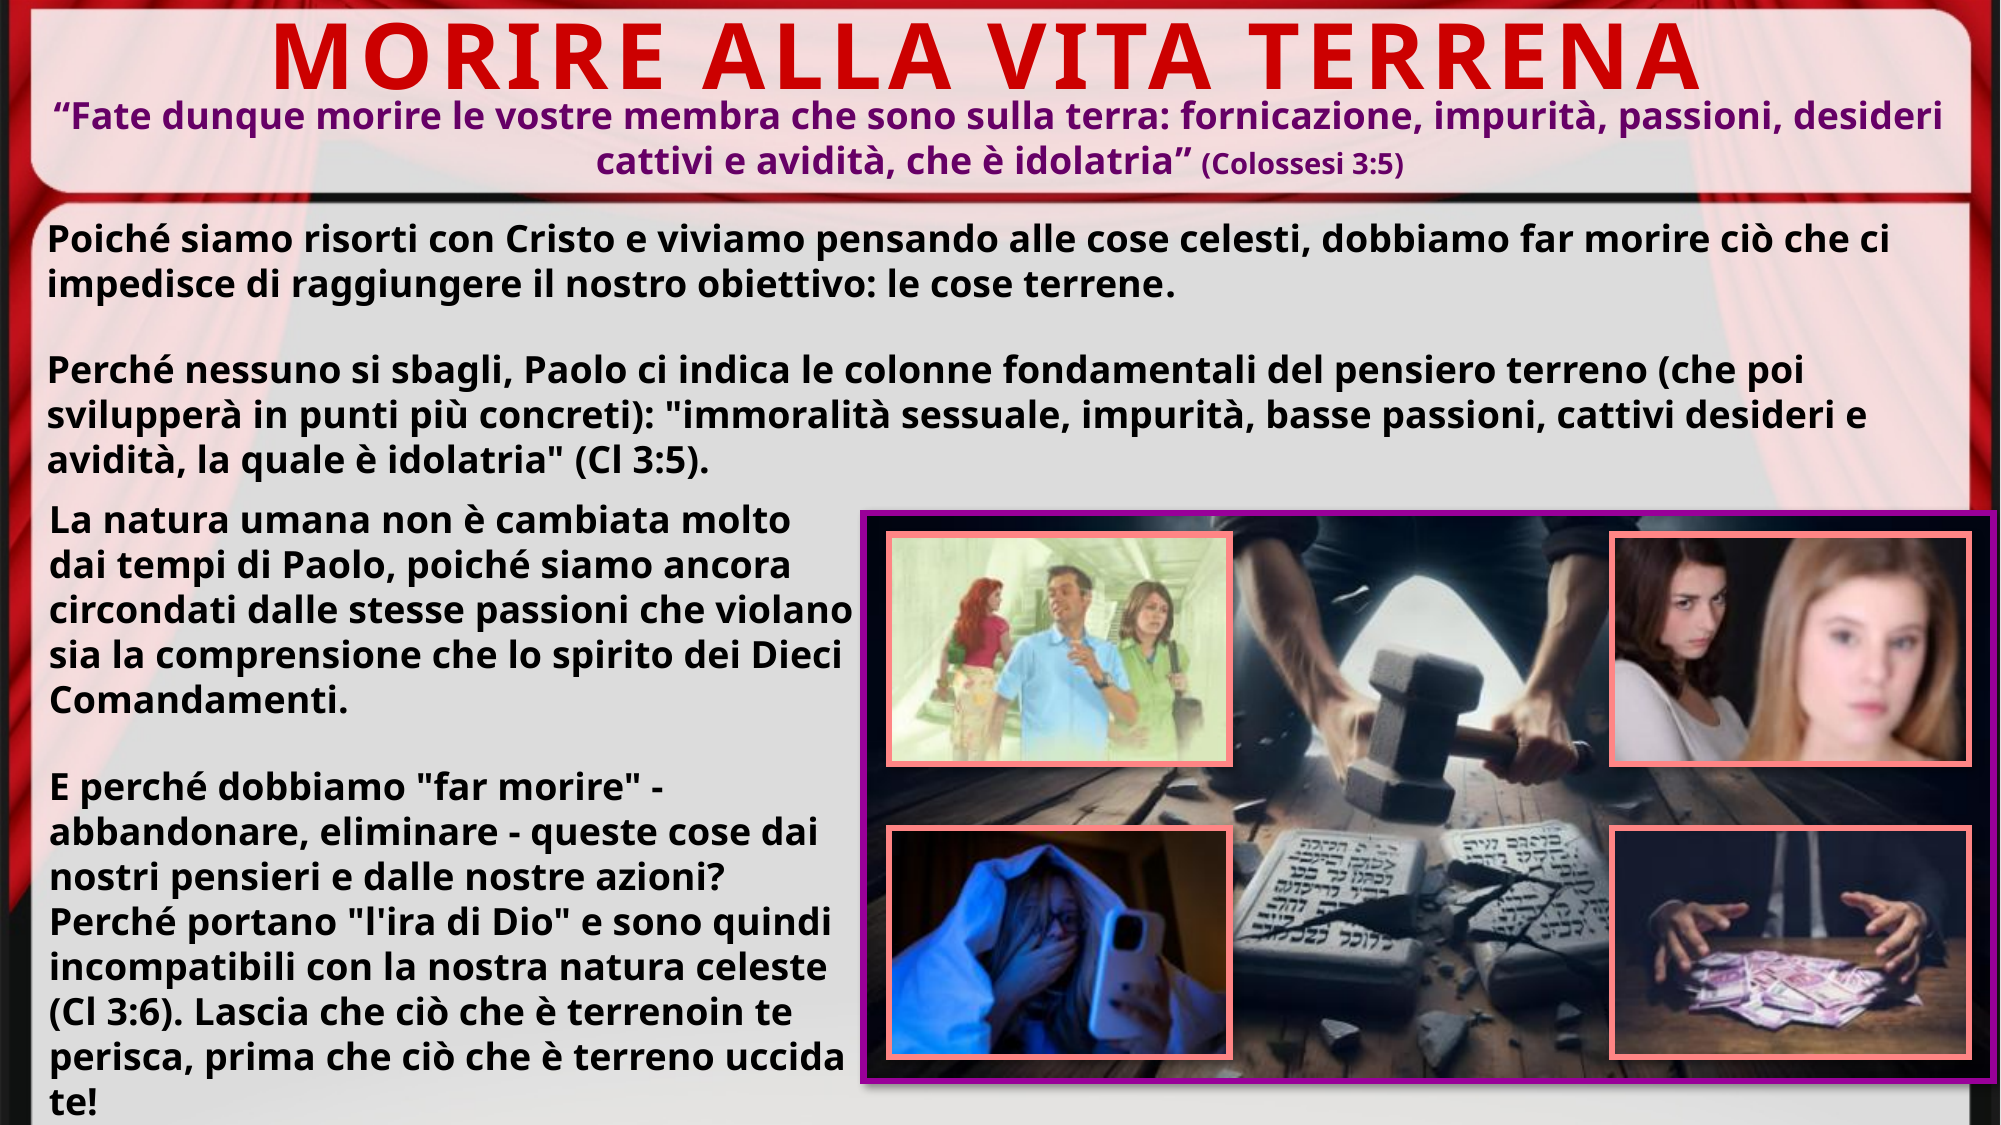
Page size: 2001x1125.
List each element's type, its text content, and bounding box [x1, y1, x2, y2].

text_box MORIRE ALLA VITA TERRENA [0, 0, 2000, 116]
text_box Perché nessuno si sbagli, Paolo ci indica le colonne fondamentali del pensiero terreno (che poi svilupperà in punti più concreti): "immoralità sessuale, impurità, basse passioni, cattivi desideri e avidità, la quale è idolatria" (Cl 3:5). [31, 339, 1968, 489]
text_box Poiché siamo risorti con Cristo e viviamo pensando alle cose celesti, dobbiamo far morire ciò che ci impedisce di raggiungere il nostro obiettivo: le cose terrene. [31, 207, 1966, 313]
picture [0, 0, 2001, 1125]
picture [865, 515, 1991, 1079]
text_box “Fate dunque morire le vostre membra che sono sulla terra: fornicazione, impurità, passioni, desideri cattivi e avidità, che è idolatria” (Colossesi 3:5) [34, 84, 1966, 190]
text_box E perché dobbiamo "far morire" - abbandonare, eliminare - queste cose dai nostri pensieri e dalle nostre azioni? ​Perché portano "l'ira di Dio" e sono quindi incompatibili con la nostra natura celeste (Cl ​3:6). Lascia che ciò che è terrenoin te perisca, prima che ciò che è terreno uccida te! [34, 755, 872, 1125]
text_box La natura umana non è cambiata molto dai tempi di Paolo, poiché siamo ancora circondati dalle stesse passioni che violano sia la comprensione che lo spirito dei Dieci Comandamenti. [34, 489, 870, 729]
